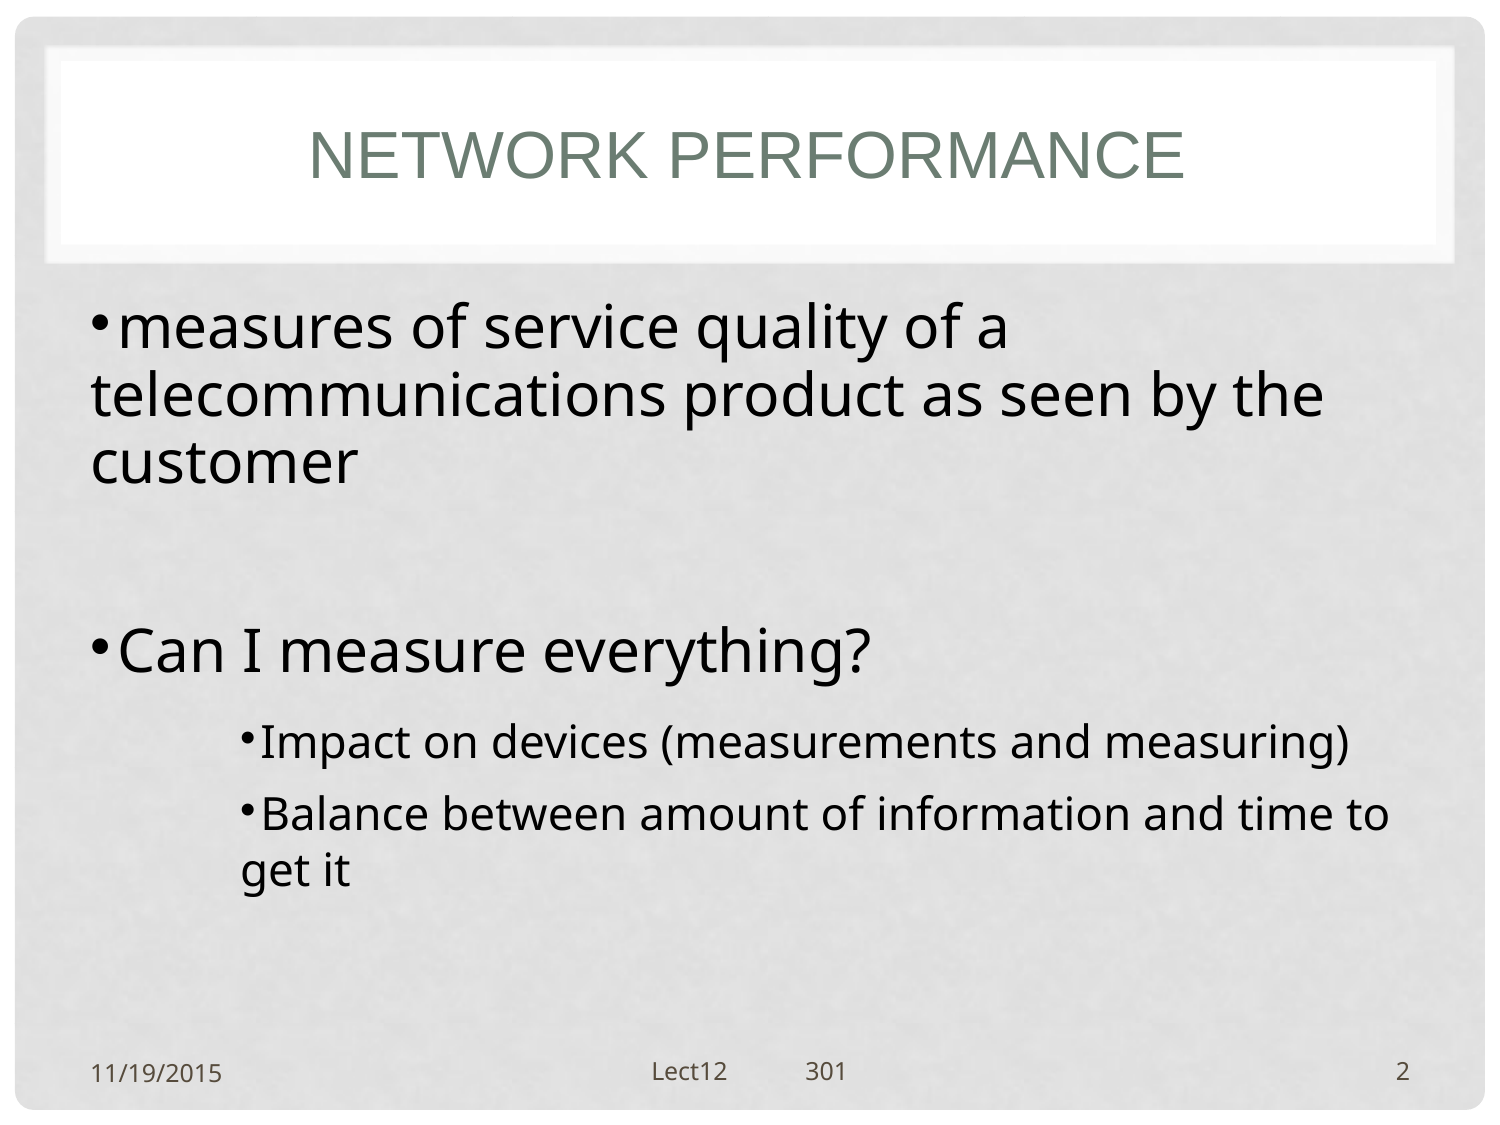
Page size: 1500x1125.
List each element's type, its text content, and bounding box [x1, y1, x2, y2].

slide_number 2 [1074, 1042, 1425, 1103]
title Network Performance [69, 66, 1425, 238]
footer Lect12 301 [512, 1042, 988, 1103]
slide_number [75, 1042, 425, 1103]
list measures of service quality of a telecommunications product as seen by the customer Can I measure everything? Impact on devices (measurements and measuring) Balance between amount of information and time to get it [75, 287, 1425, 1005]
